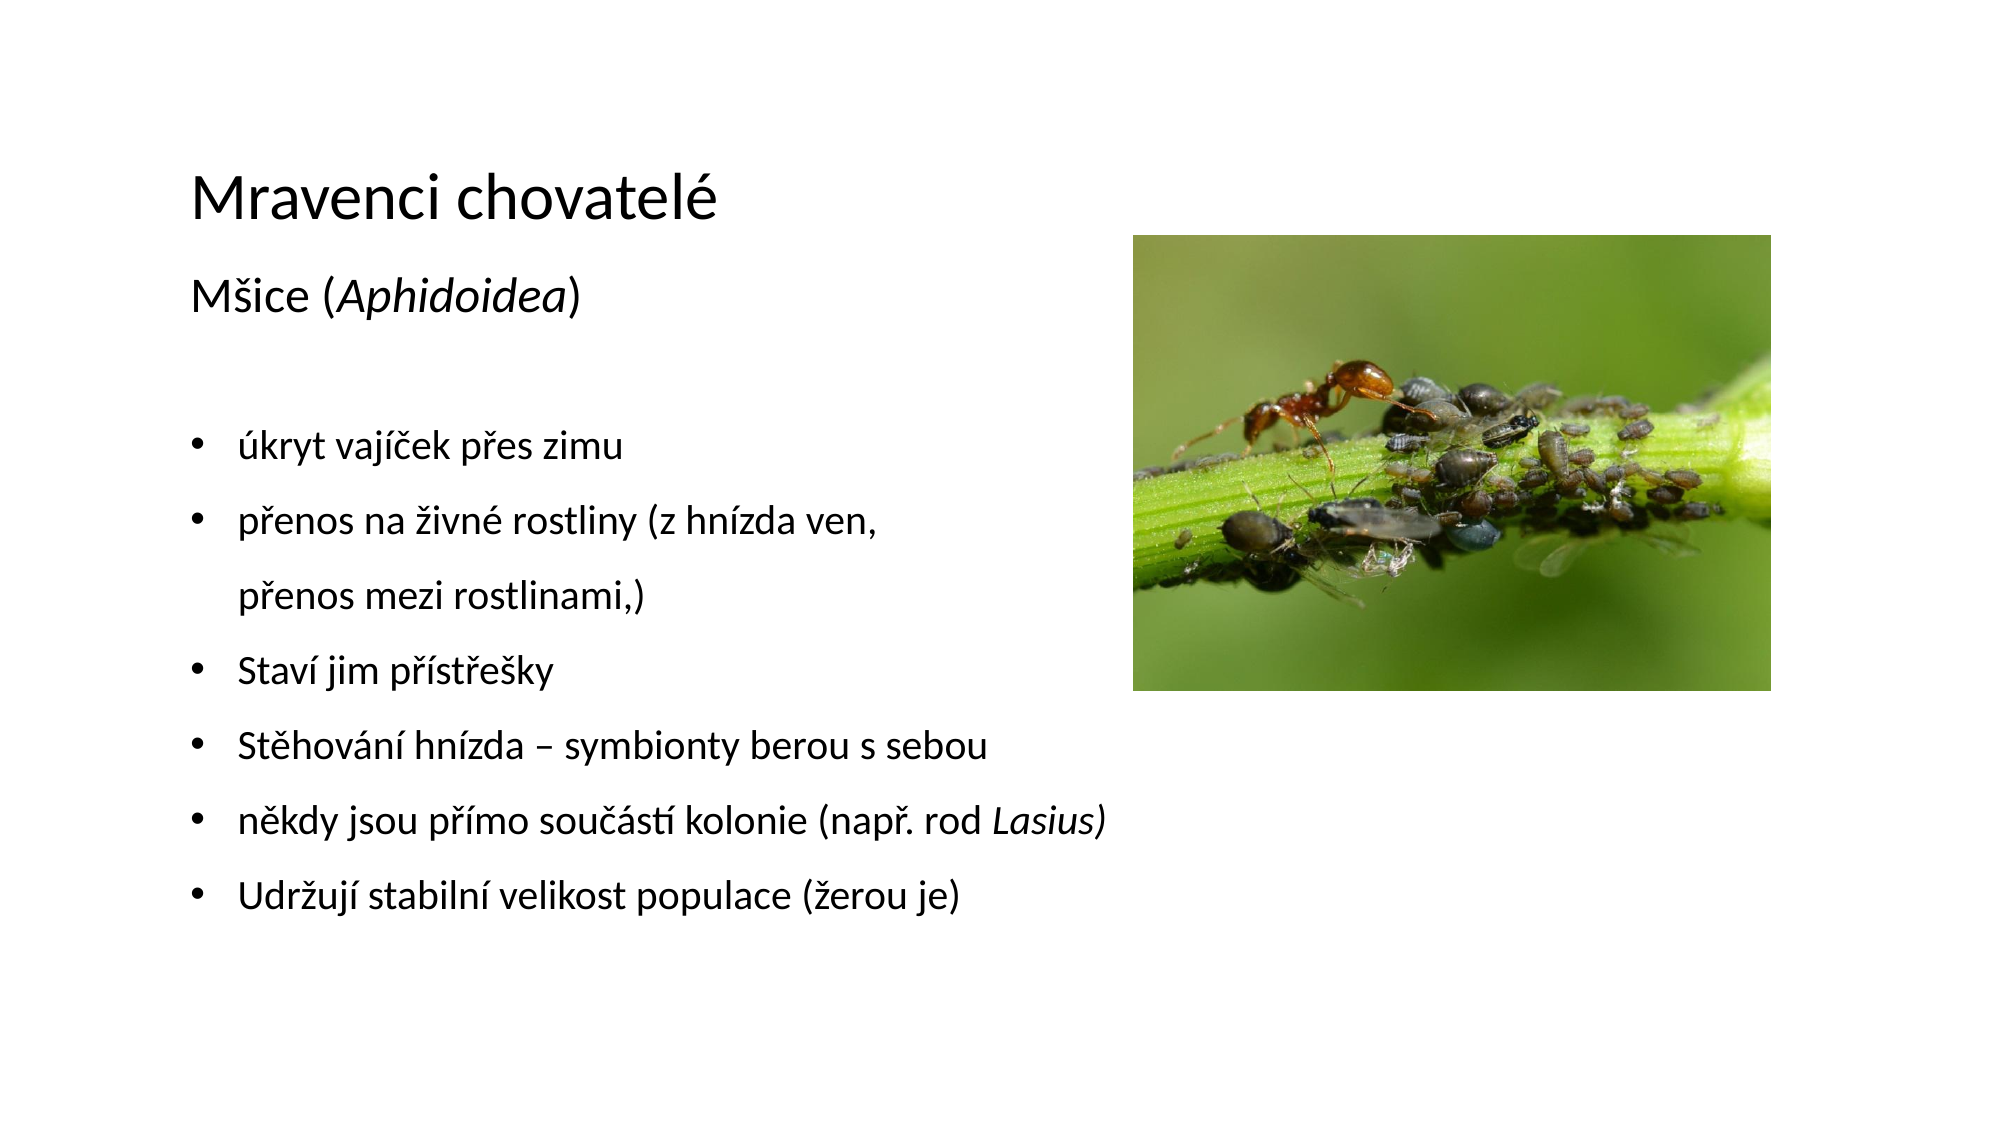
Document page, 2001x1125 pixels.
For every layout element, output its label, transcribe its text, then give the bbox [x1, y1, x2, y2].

text_box Mravenci chovatelé Mšice (Aphidoidea) [175, 105, 1025, 330]
picture [1132, 234, 1772, 691]
text_box úkryt vajíček přes zimu přenos na živné rostliny (z hnízda ven, přenos mezi rostlinami,) Staví jim přístřešky Stěhování hnízda – symbionty berou s sebou někdy jsou přímo součástí kolonie (např. rod Lasius) Udržují stabilní velikost populace (žerou je) [175, 385, 1452, 926]
